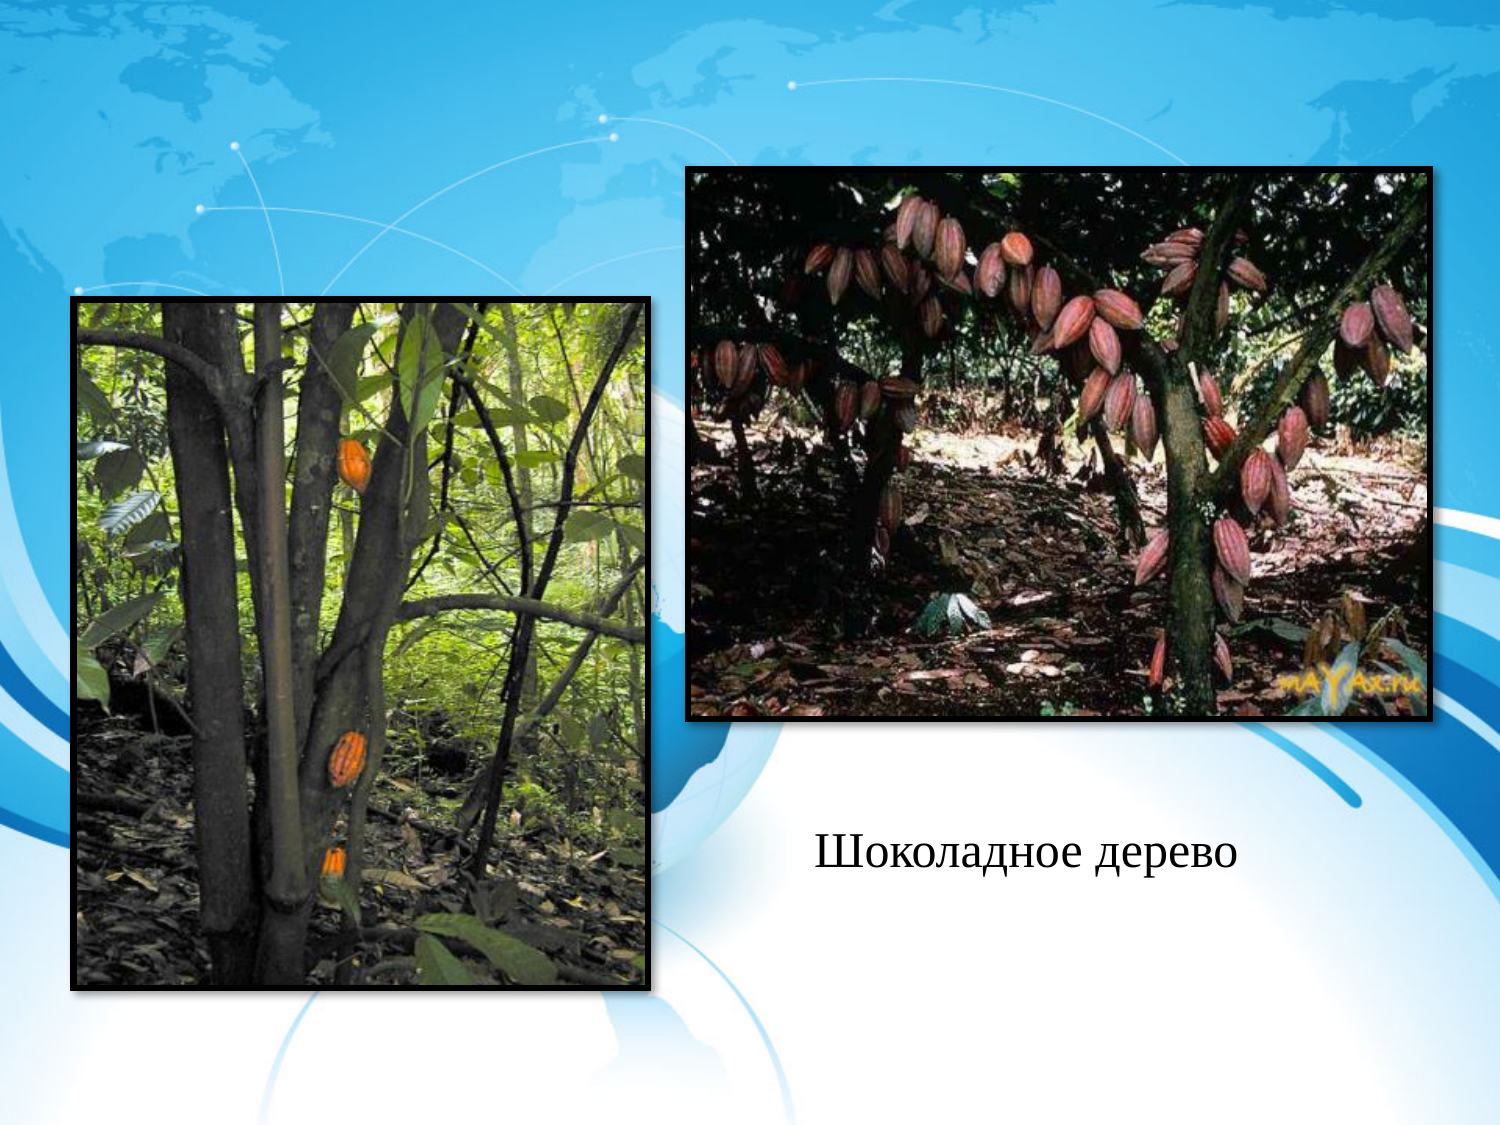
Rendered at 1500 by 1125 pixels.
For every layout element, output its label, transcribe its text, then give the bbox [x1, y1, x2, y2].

picture [0, 0, 1500, 1125]
text_box Шоколадное дерево [799, 810, 1254, 931]
